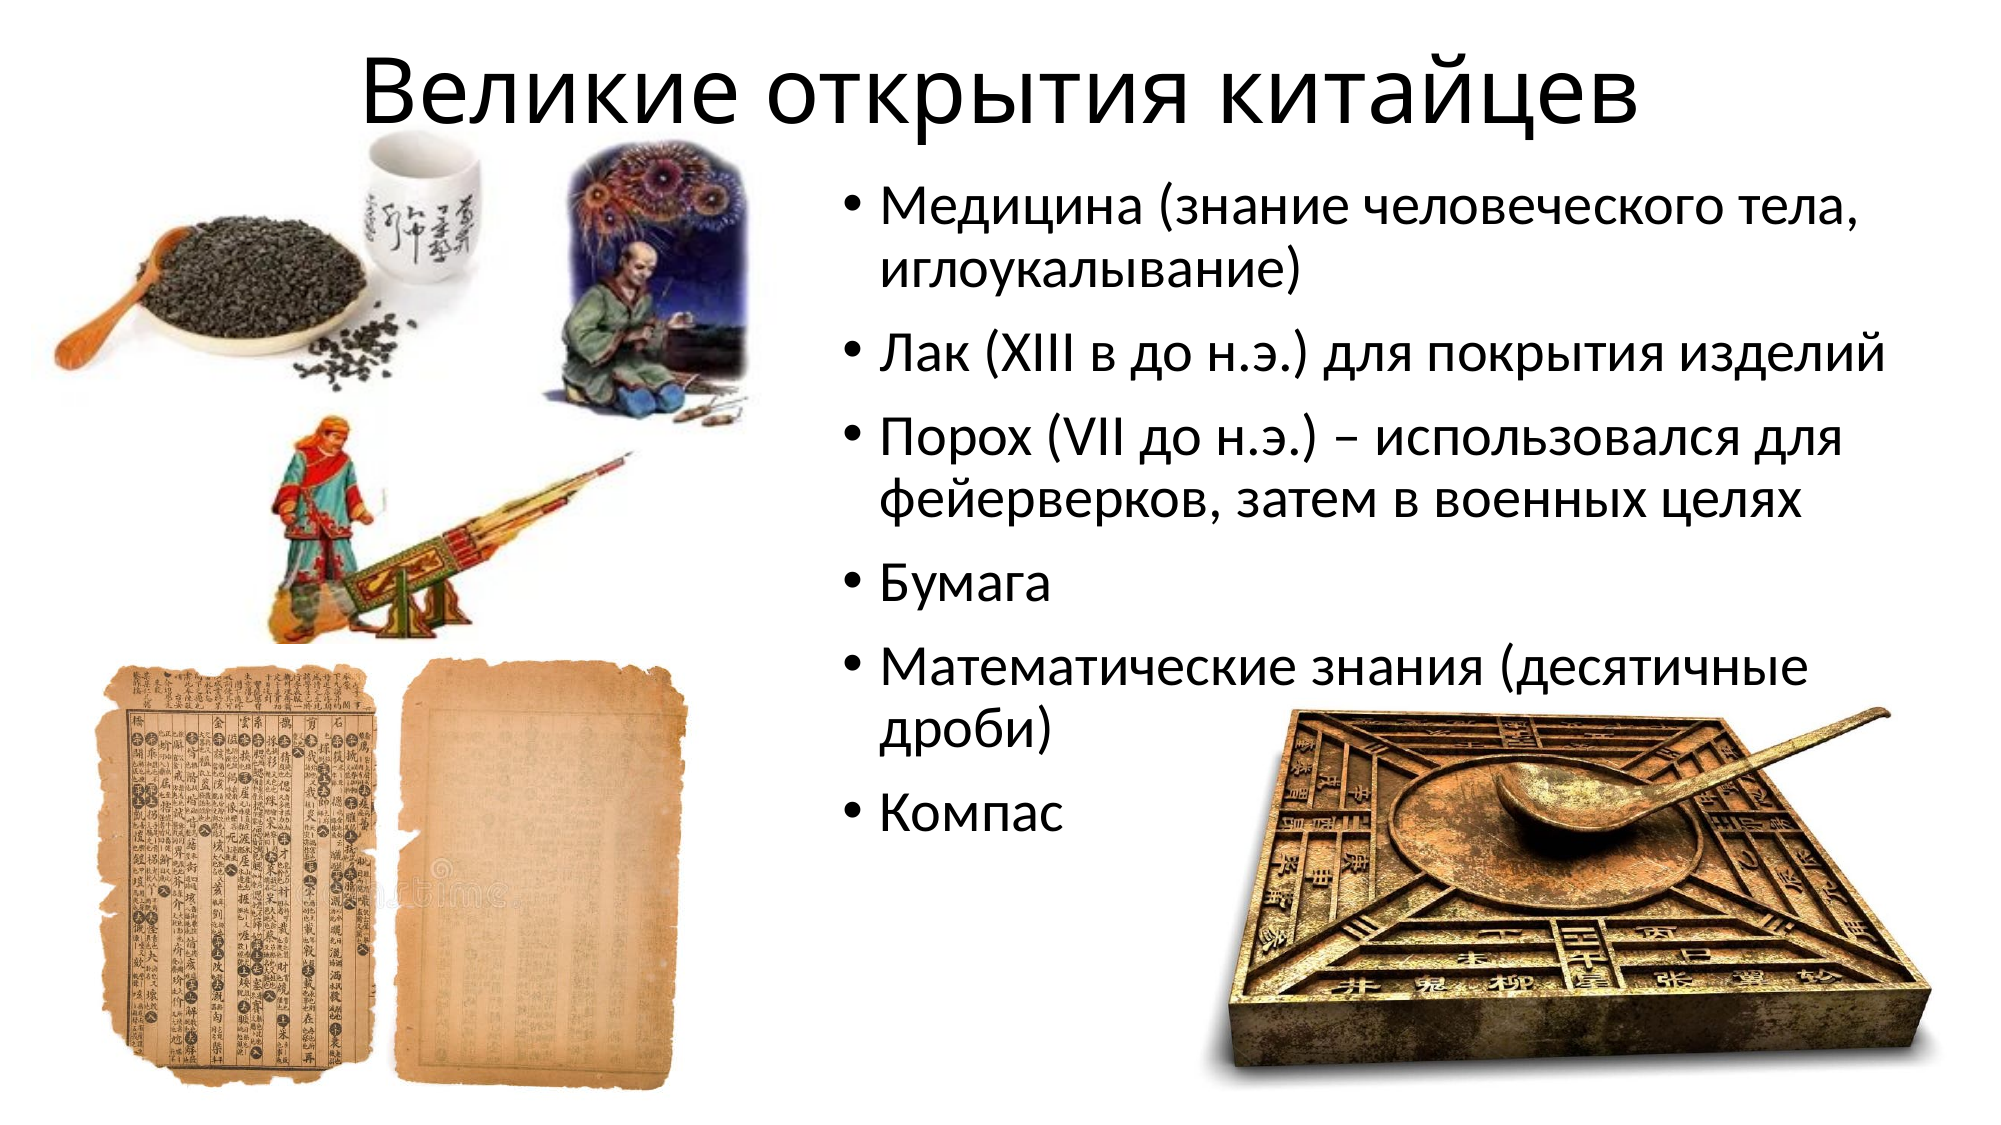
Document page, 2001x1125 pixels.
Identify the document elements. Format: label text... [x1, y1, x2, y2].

picture [30, 105, 827, 1119]
picture [1135, 661, 1963, 1110]
title Великие открытия китайцев [137, 21, 1863, 167]
list Медицина (знание человеческого тела, иглоукалывание) Лак (XIII в до н.э.) для покрытия изделий Порох (VII до н.э.) – использовался для фейерверков, затем в военных целях Бумага Математические знания (десятичные дроби) Компас [827, 167, 1969, 965]
